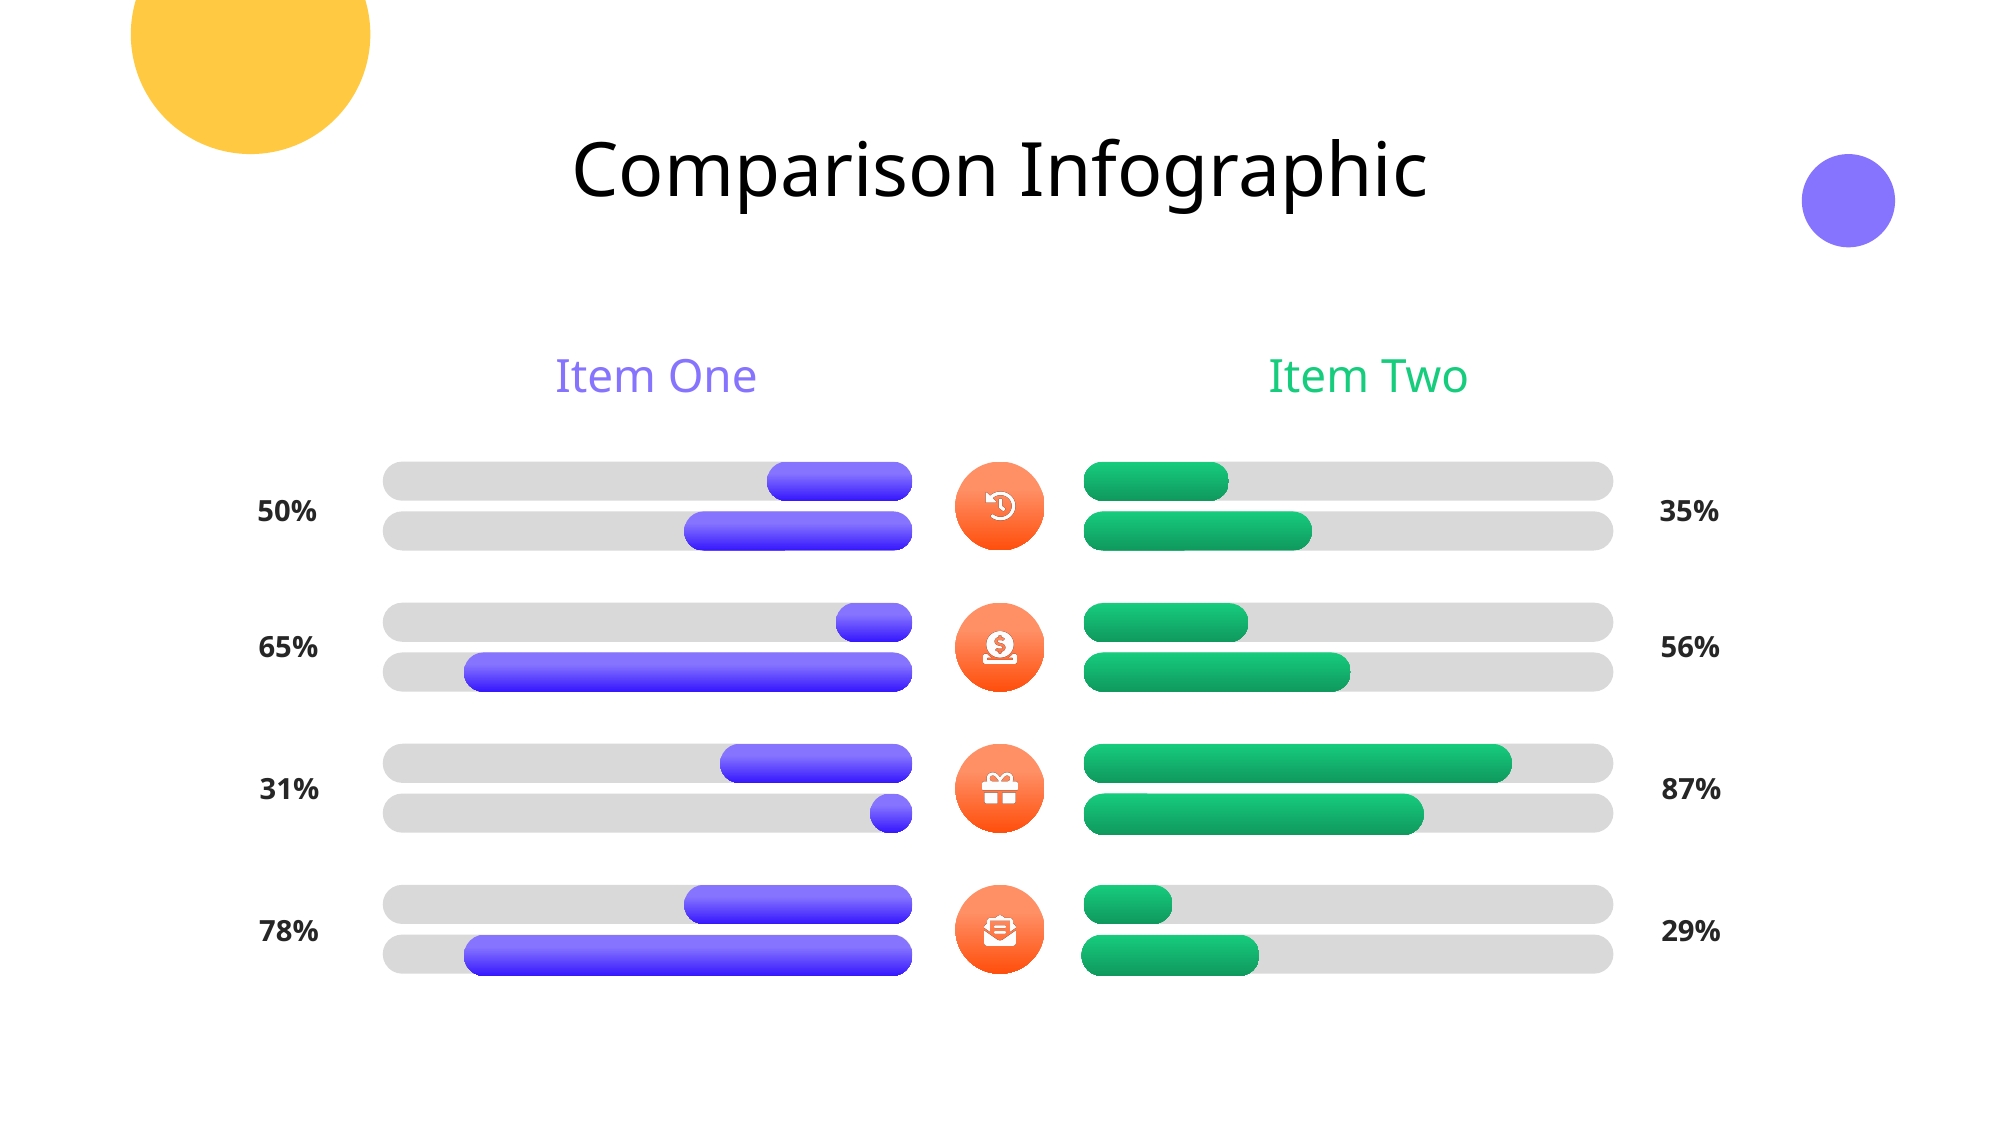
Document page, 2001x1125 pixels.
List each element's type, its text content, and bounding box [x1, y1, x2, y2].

text_box [954, 460, 1046, 552]
text_box [381, 883, 702, 926]
picture [984, 915, 1016, 946]
text_box [954, 883, 1046, 975]
text_box [129, 0, 372, 156]
text_box [1297, 510, 1615, 552]
text_box [719, 742, 914, 784]
text_box 29% [1646, 904, 1758, 955]
text_box [1082, 742, 1513, 784]
text_box [1407, 792, 1615, 834]
text_box [1495, 742, 1615, 784]
text_box [462, 651, 914, 693]
text_box 35% [1644, 484, 1756, 535]
text_box [683, 510, 914, 552]
text_box 50% [242, 484, 354, 535]
text_box [1082, 883, 1174, 926]
text_box [954, 601, 1046, 693]
text_box [1082, 602, 1250, 644]
text_box [1100, 601, 1615, 643]
text_box [869, 792, 914, 834]
picture [982, 770, 1018, 806]
text_box [381, 460, 782, 502]
text_box [1213, 460, 1615, 502]
text_box [1082, 510, 1314, 552]
text_box [381, 651, 478, 693]
text_box [381, 742, 737, 784]
text_box [462, 933, 914, 978]
text_box [381, 601, 852, 643]
text_box 87% [1646, 763, 1758, 813]
text_box [381, 933, 480, 975]
text_box [1243, 933, 1615, 975]
title Comparison Infographic [137, 59, 1863, 278]
text_box [1082, 460, 1231, 502]
text_box [1082, 792, 1425, 837]
text_box [1800, 153, 1897, 249]
text_box [683, 883, 914, 926]
text_box 56% [1645, 621, 1757, 672]
picture [983, 631, 1017, 664]
text_box [1082, 651, 1352, 693]
text_box 78% [244, 904, 356, 955]
text_box [765, 460, 914, 502]
text_box [1080, 933, 1261, 978]
text_box [1336, 651, 1615, 693]
text_box [834, 601, 914, 643]
text_box [954, 742, 1046, 834]
text_box [1112, 883, 1615, 926]
text_box [381, 792, 885, 834]
text_box Item Two [1197, 310, 1553, 440]
text_box 65% [243, 621, 355, 672]
text_box 31% [244, 763, 356, 813]
picture [985, 491, 1016, 521]
text_box [381, 510, 699, 552]
text_box Item One [485, 310, 840, 440]
